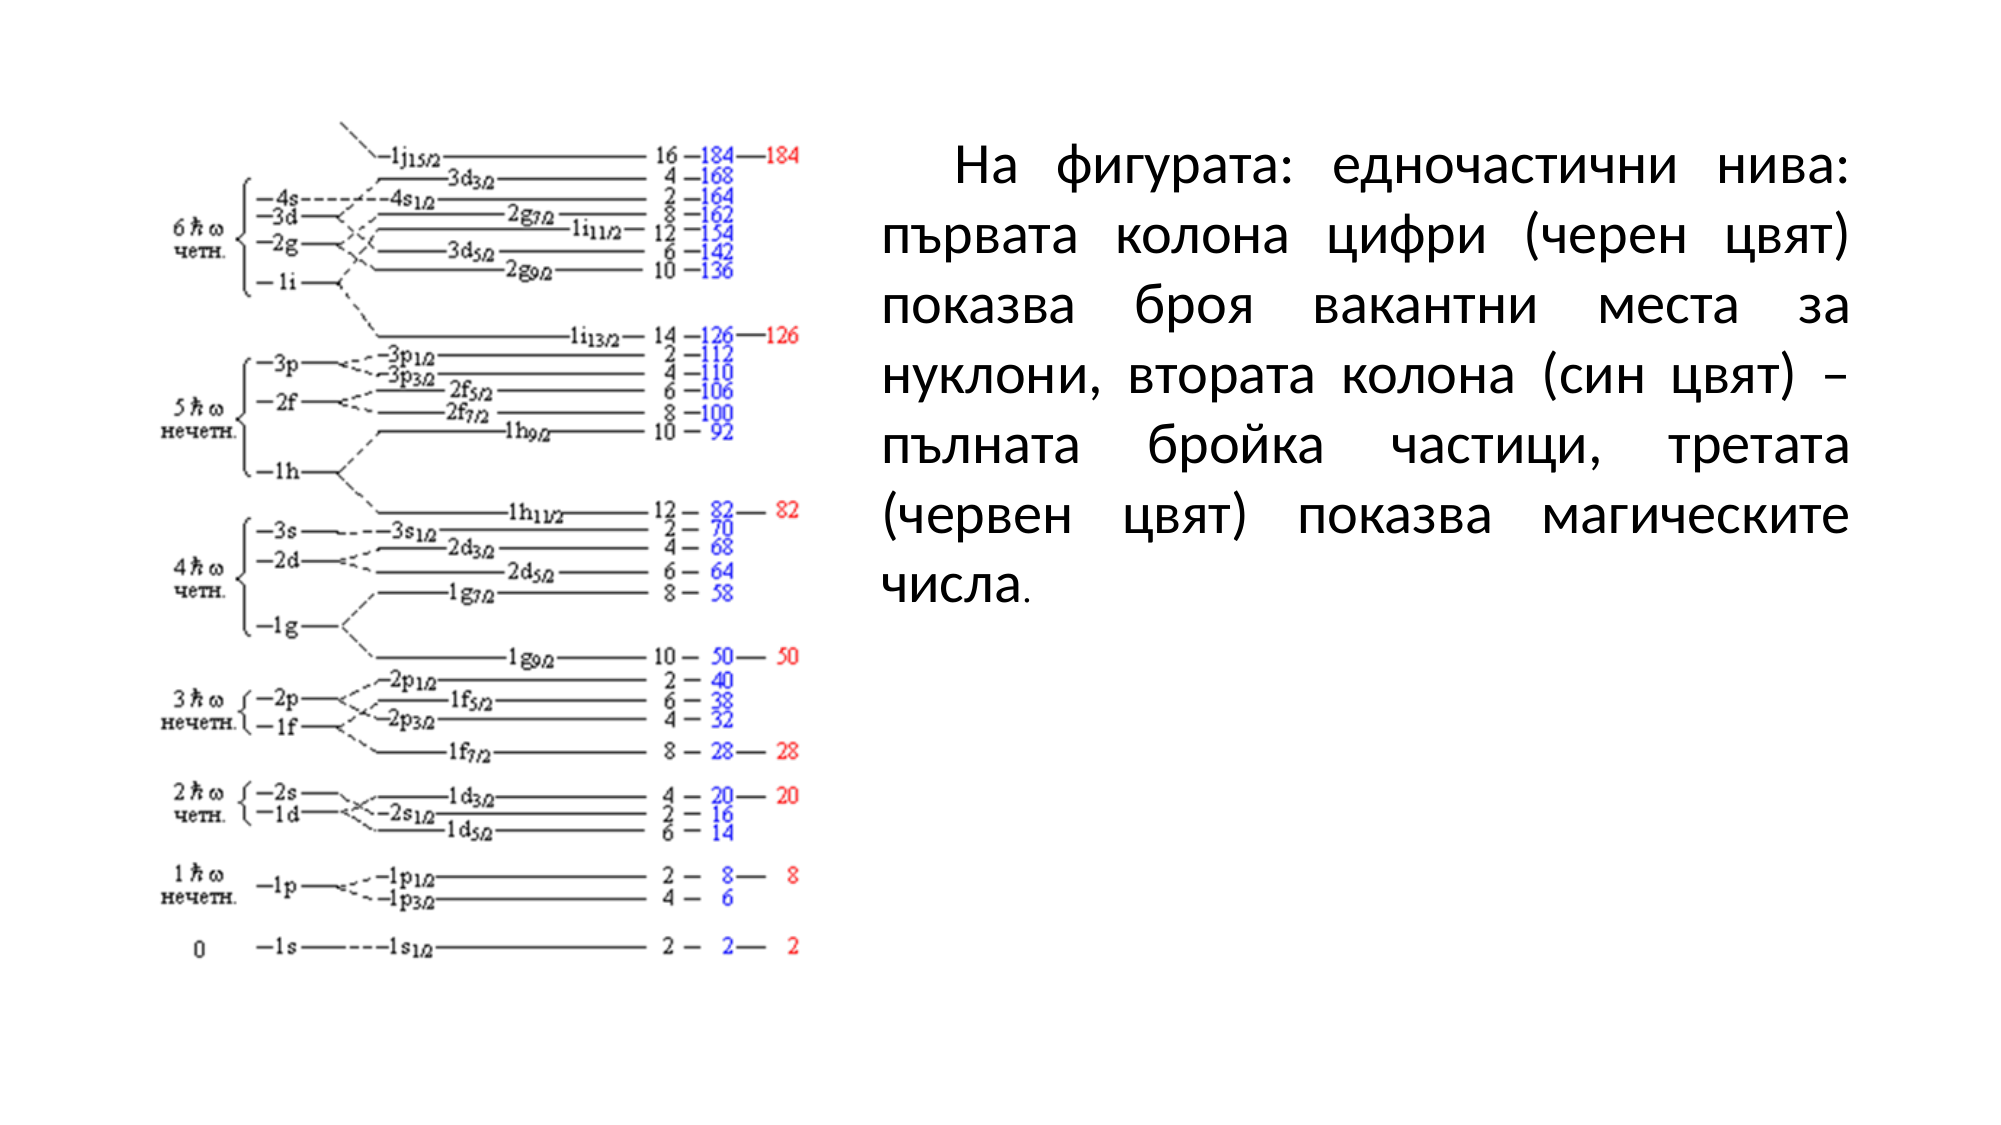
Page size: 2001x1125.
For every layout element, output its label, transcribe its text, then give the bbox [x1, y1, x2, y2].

text_box На фигурата: едночастични нива: първата колона цифри (черен цвят) показва броя вакантни места за нуклони, втората колона (син цвят) – пълната бройка частици, третата (червен цвят) показва магическите числа. [866, 117, 1867, 622]
picture [154, 117, 811, 980]
